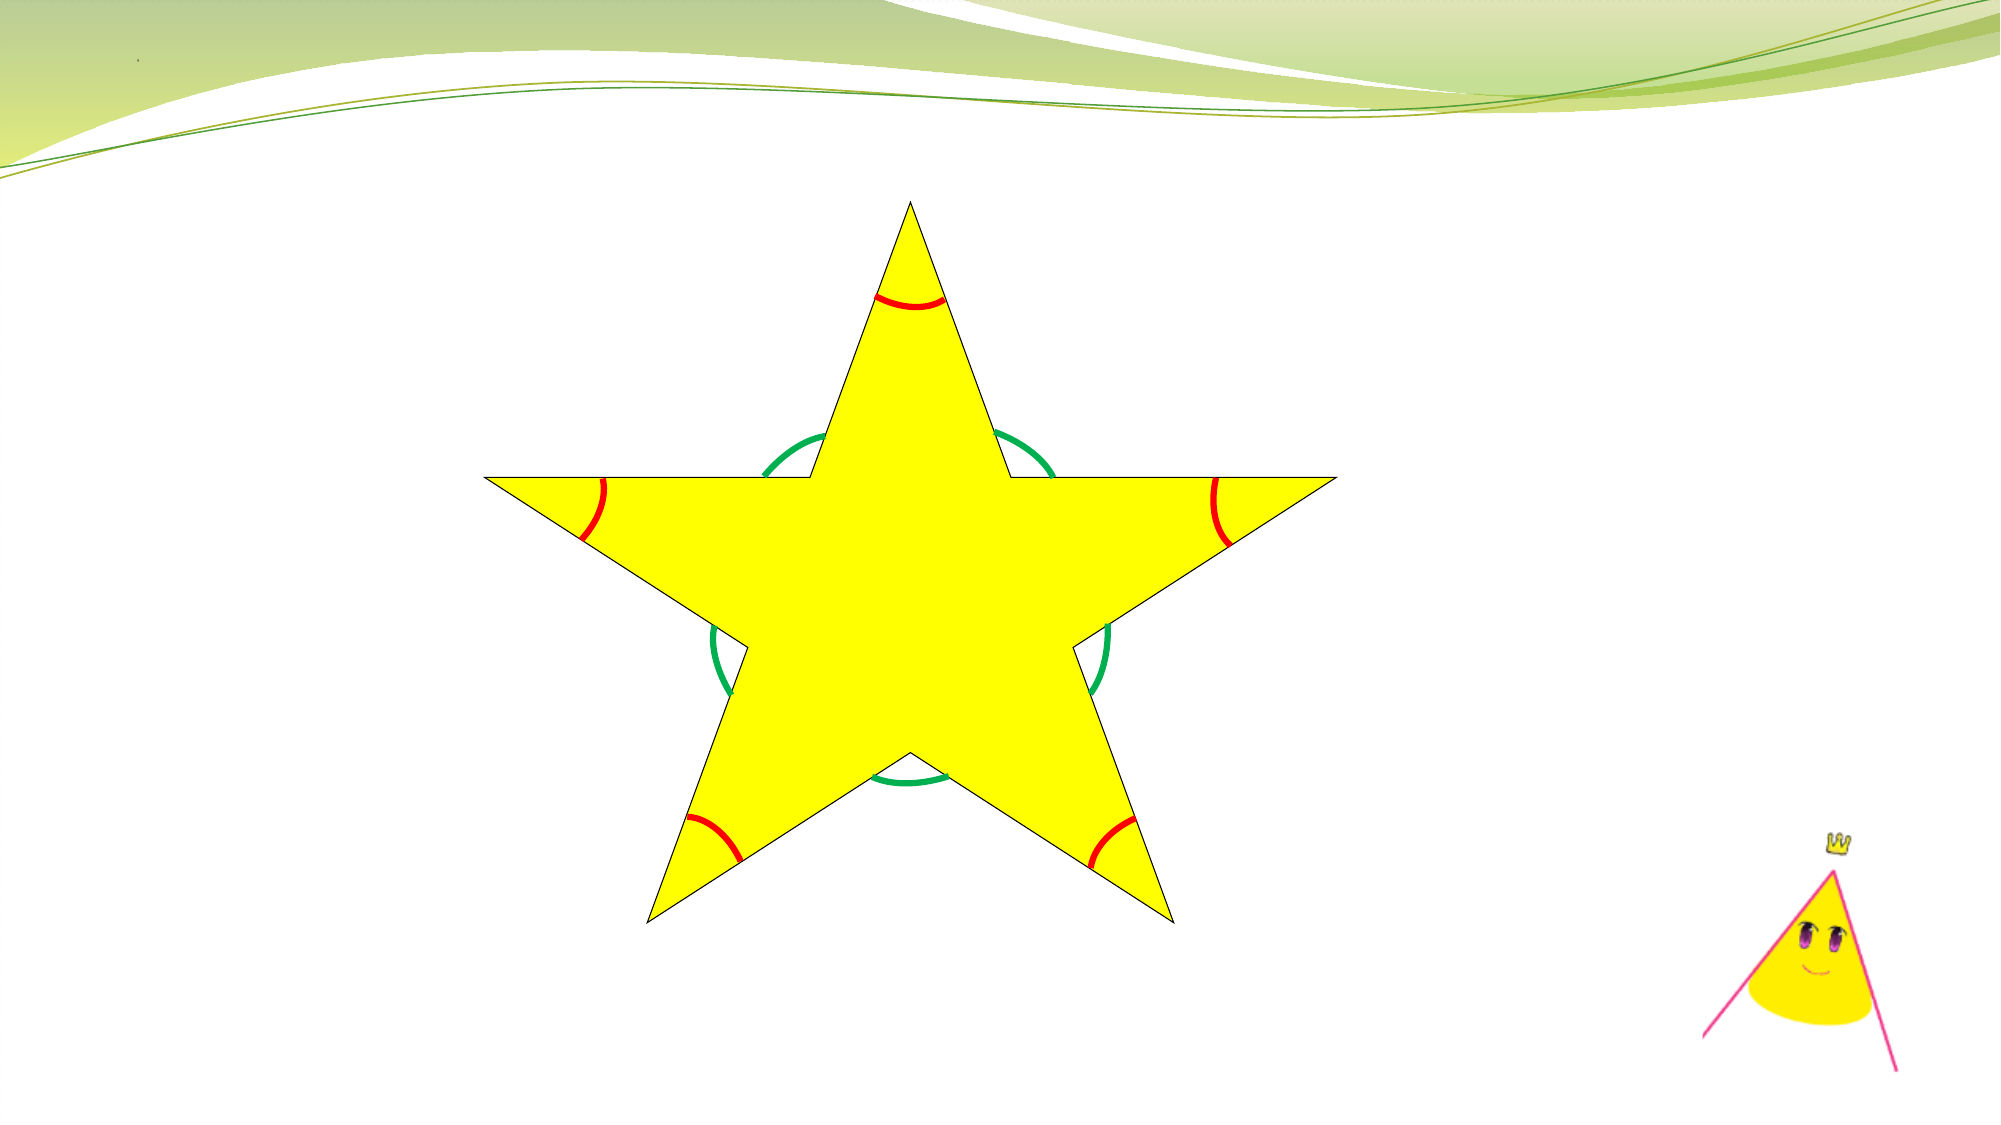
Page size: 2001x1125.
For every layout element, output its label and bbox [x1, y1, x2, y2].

text_box [540, 478, 605, 541]
text_box [874, 249, 945, 308]
picture [1702, 831, 1913, 1091]
text_box [967, 431, 1054, 479]
text_box [1090, 817, 1162, 869]
text_box [712, 625, 785, 696]
text_box [763, 435, 826, 518]
text_box [482, 200, 1339, 924]
text_box [1212, 477, 1266, 547]
text_box [687, 816, 742, 888]
text_box [871, 723, 949, 784]
text_box [1053, 617, 1109, 695]
